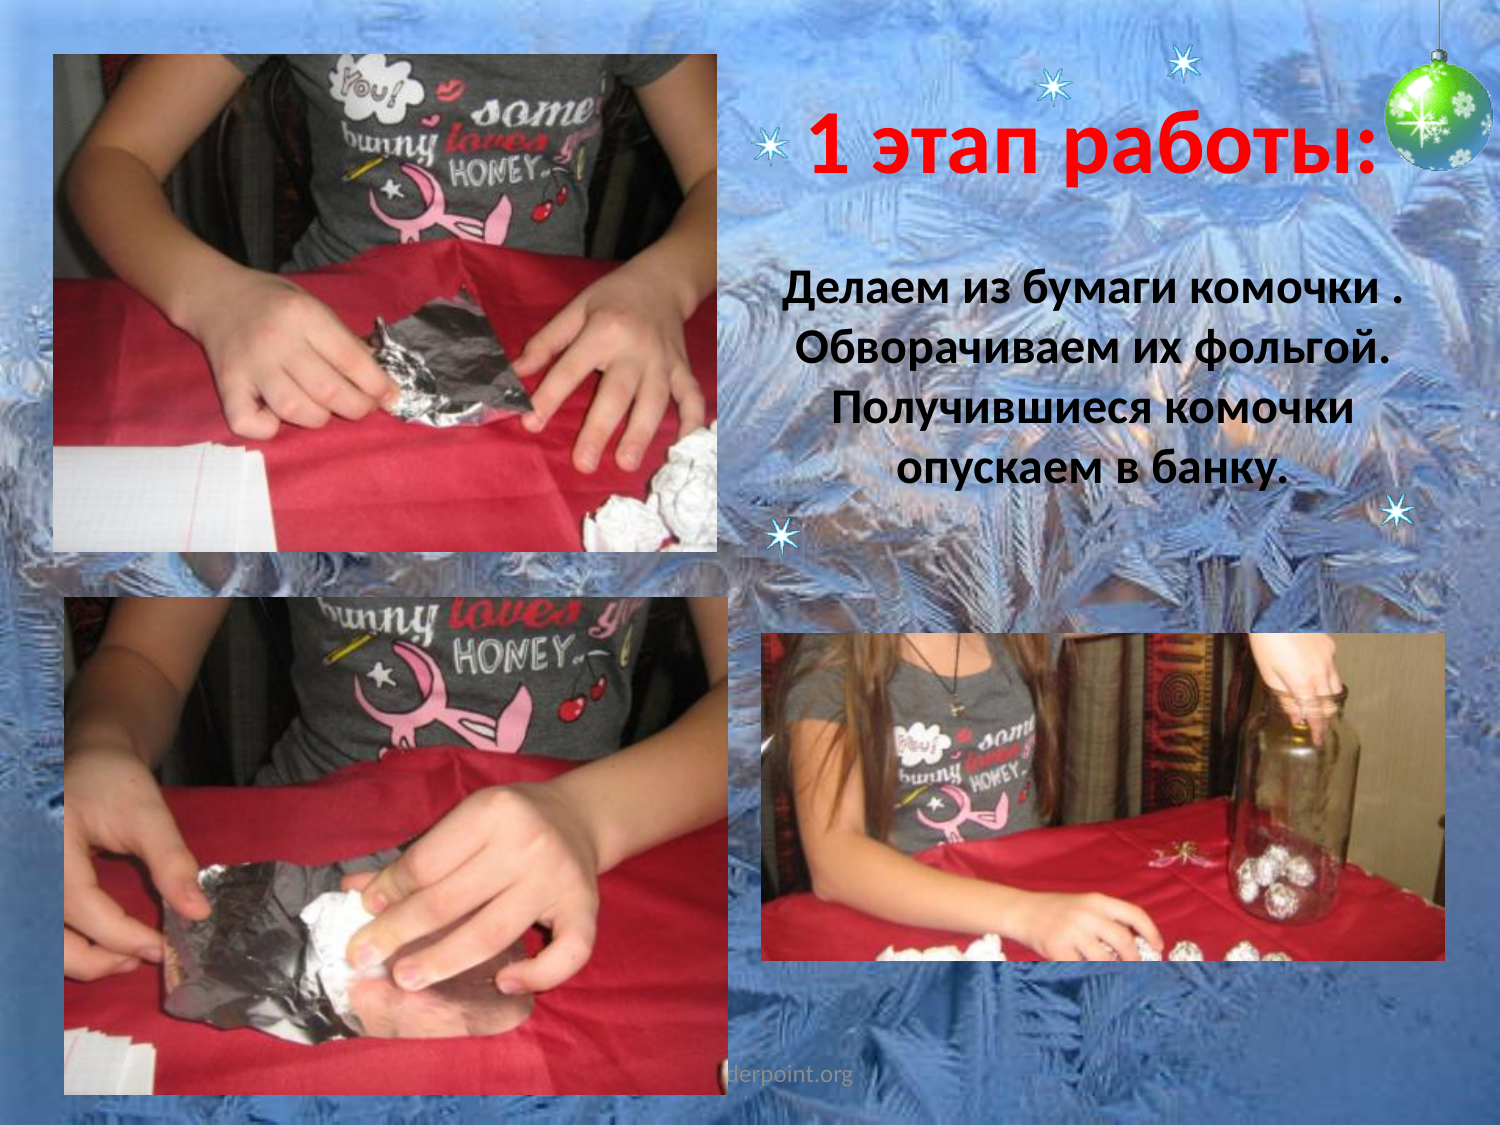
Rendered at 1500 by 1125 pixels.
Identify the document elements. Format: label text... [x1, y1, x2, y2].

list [52, 54, 717, 552]
footer www.sliderpoint.org [728, 1042, 988, 1103]
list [64, 597, 728, 1096]
title 1 этап работы: [761, 42, 1424, 196]
list Делаем из бумаги комочки . Обворачиваем их фольгой. Получившиеся комочки опускаем в банку. [761, 196, 1425, 551]
picture [0, 0, 1500, 1125]
